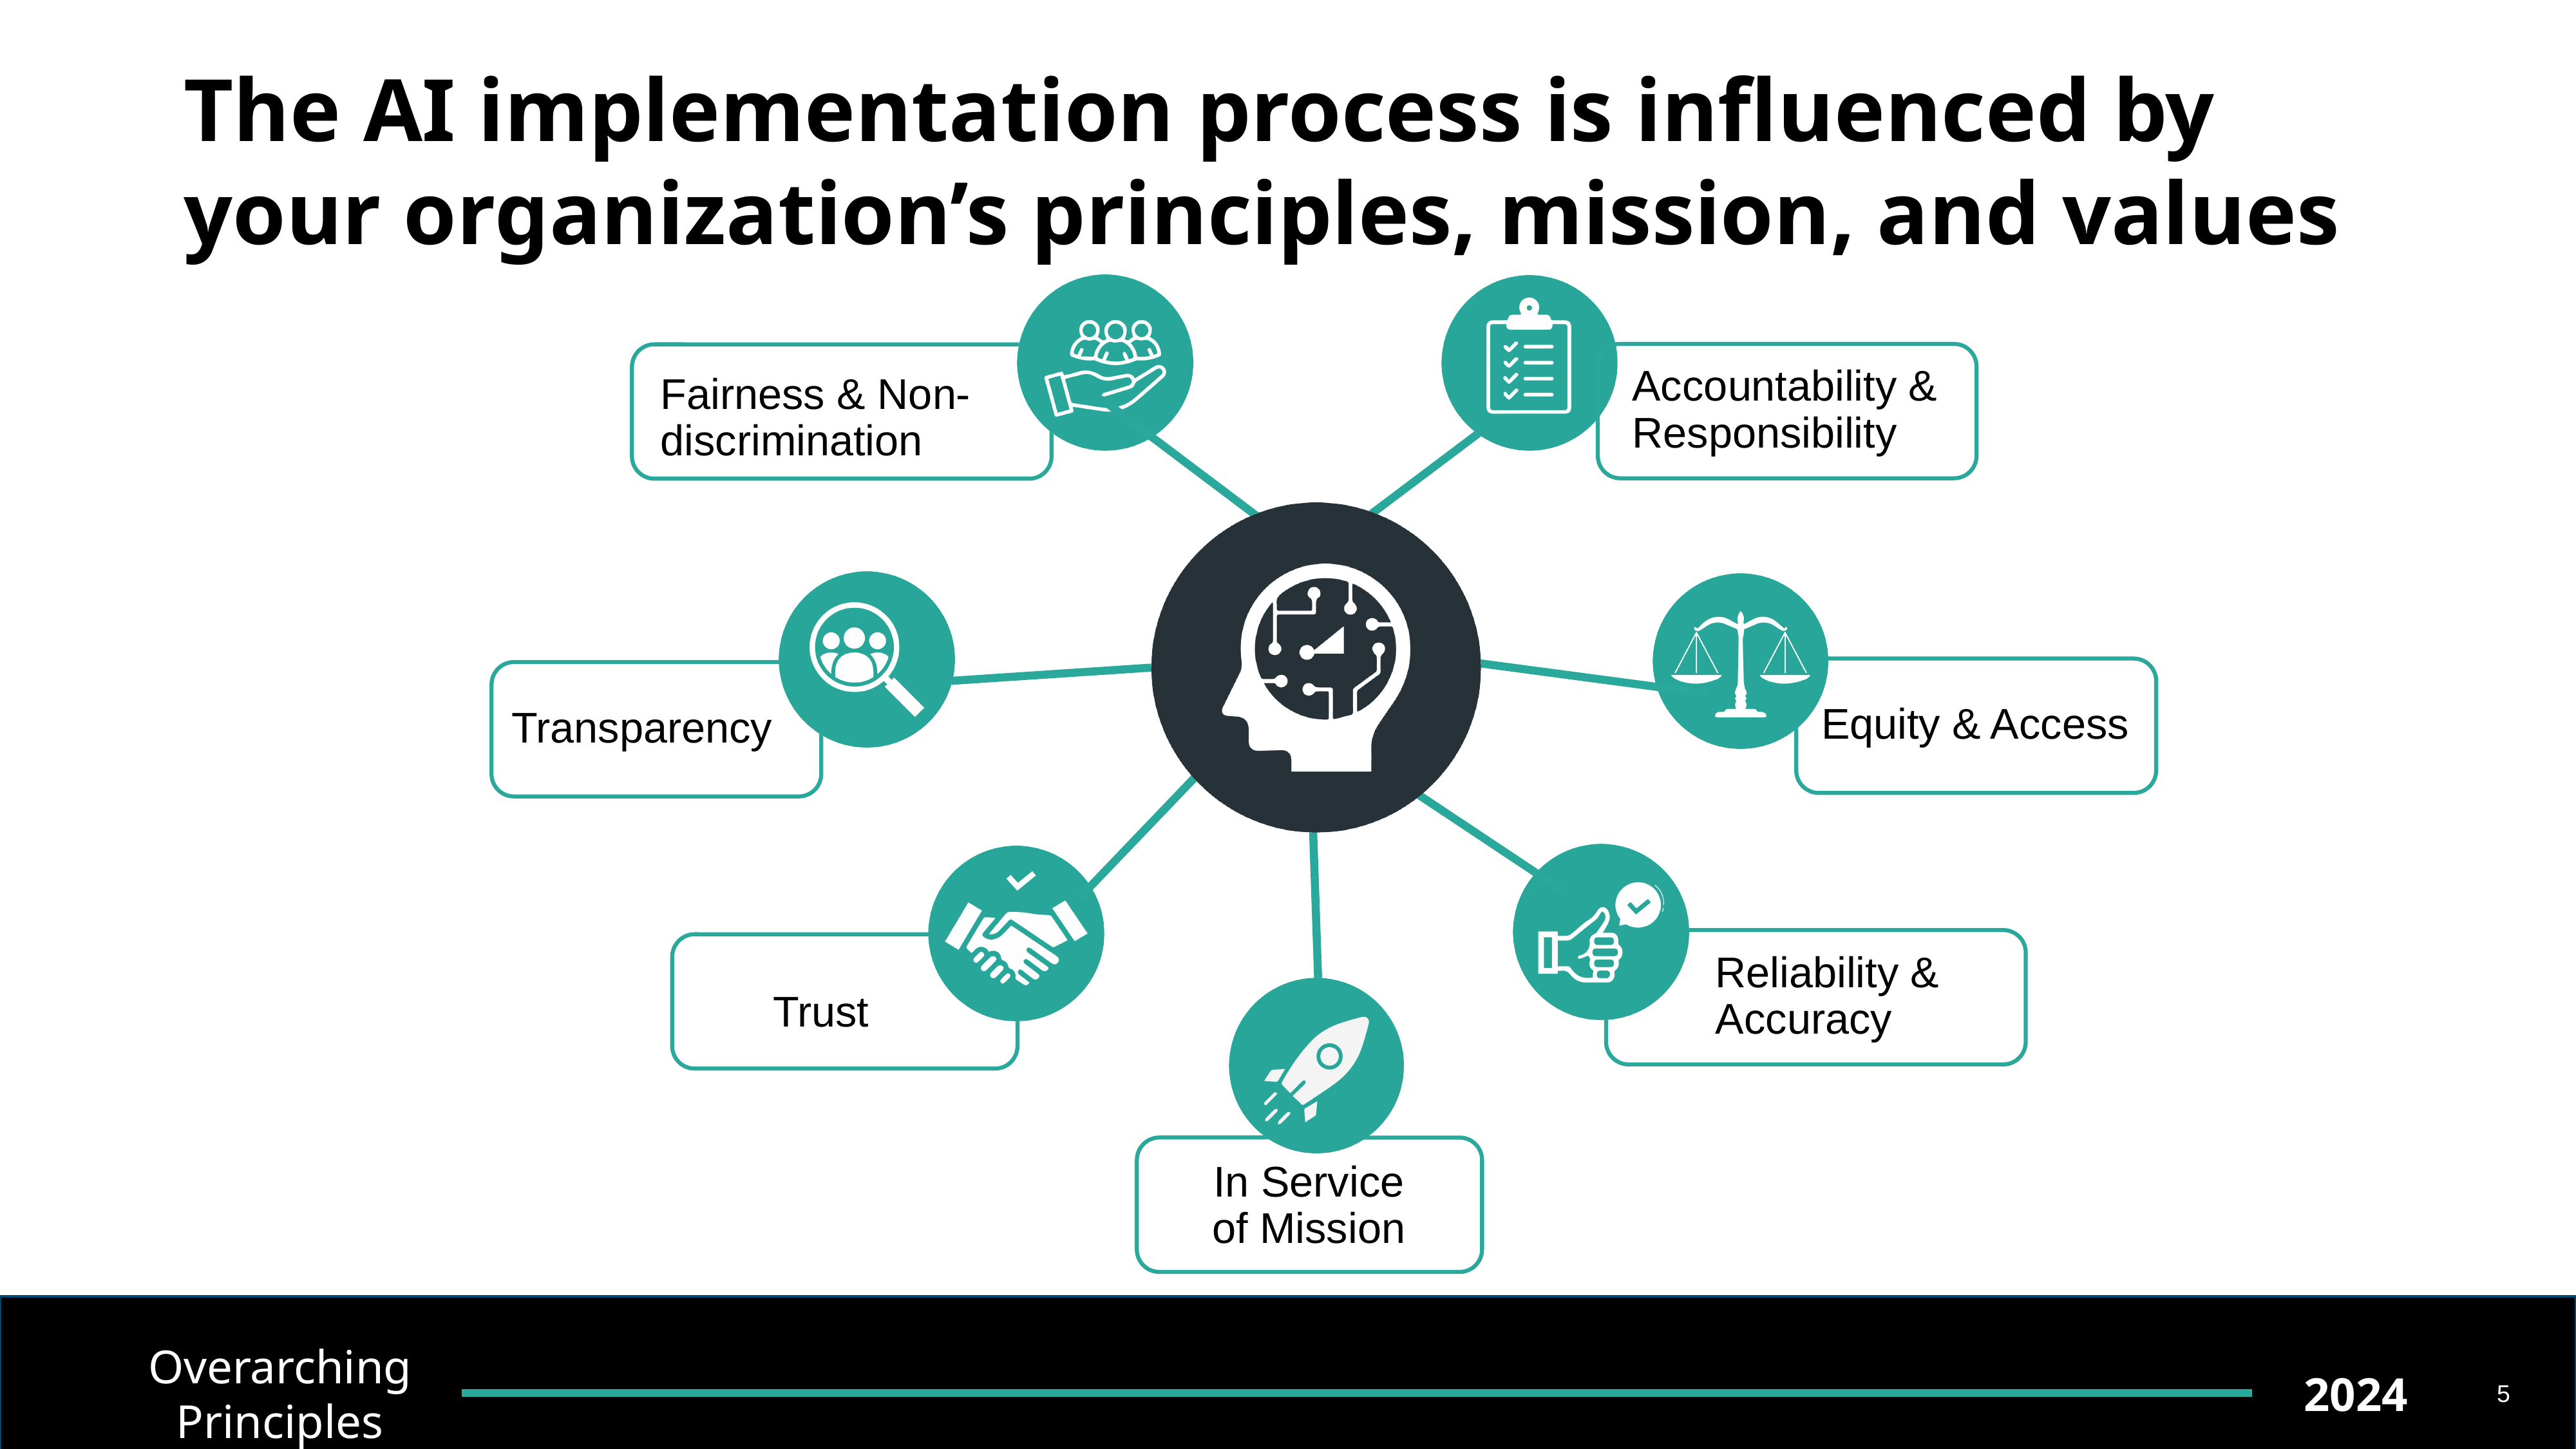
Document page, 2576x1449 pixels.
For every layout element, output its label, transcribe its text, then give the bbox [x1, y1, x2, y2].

picture [1228, 978, 1404, 1153]
text_box [632, 344, 1014, 362]
picture [779, 571, 955, 748]
text_box Accountability & Responsibility [1622, 354, 1968, 467]
picture [928, 846, 1104, 1021]
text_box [1484, 658, 1709, 694]
text_box [1598, 343, 1977, 478]
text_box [1079, 768, 1204, 898]
text_box [641, 475, 1042, 479]
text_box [951, 667, 1148, 681]
text_box Reliability & Accuracy [1657, 940, 1975, 1053]
text_box In Service of Mission [1189, 1150, 1429, 1263]
text_box [1137, 1137, 1482, 1273]
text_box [1359, 395, 1528, 523]
text_box Transparency [502, 696, 819, 762]
text_box [1832, 658, 2157, 692]
picture [1653, 573, 1829, 750]
text_box Equity & Access [1812, 692, 2157, 759]
text_box [1796, 755, 2157, 793]
text_box [491, 662, 822, 797]
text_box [1312, 838, 1322, 977]
picture [1151, 502, 1481, 833]
picture [1513, 844, 1689, 1020]
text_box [1386, 773, 1562, 890]
text_box [672, 934, 1018, 1069]
text_box Fairness & Non-discrimination [602, 362, 1052, 475]
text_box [1103, 401, 1273, 527]
picture [1441, 274, 1618, 451]
title The AI implementation process is influenced by your organization’s principles, mission, and values [178, 37, 2398, 279]
text_box [1605, 930, 2026, 1065]
text_box Trust [763, 980, 891, 1046]
picture [1017, 274, 1193, 451]
